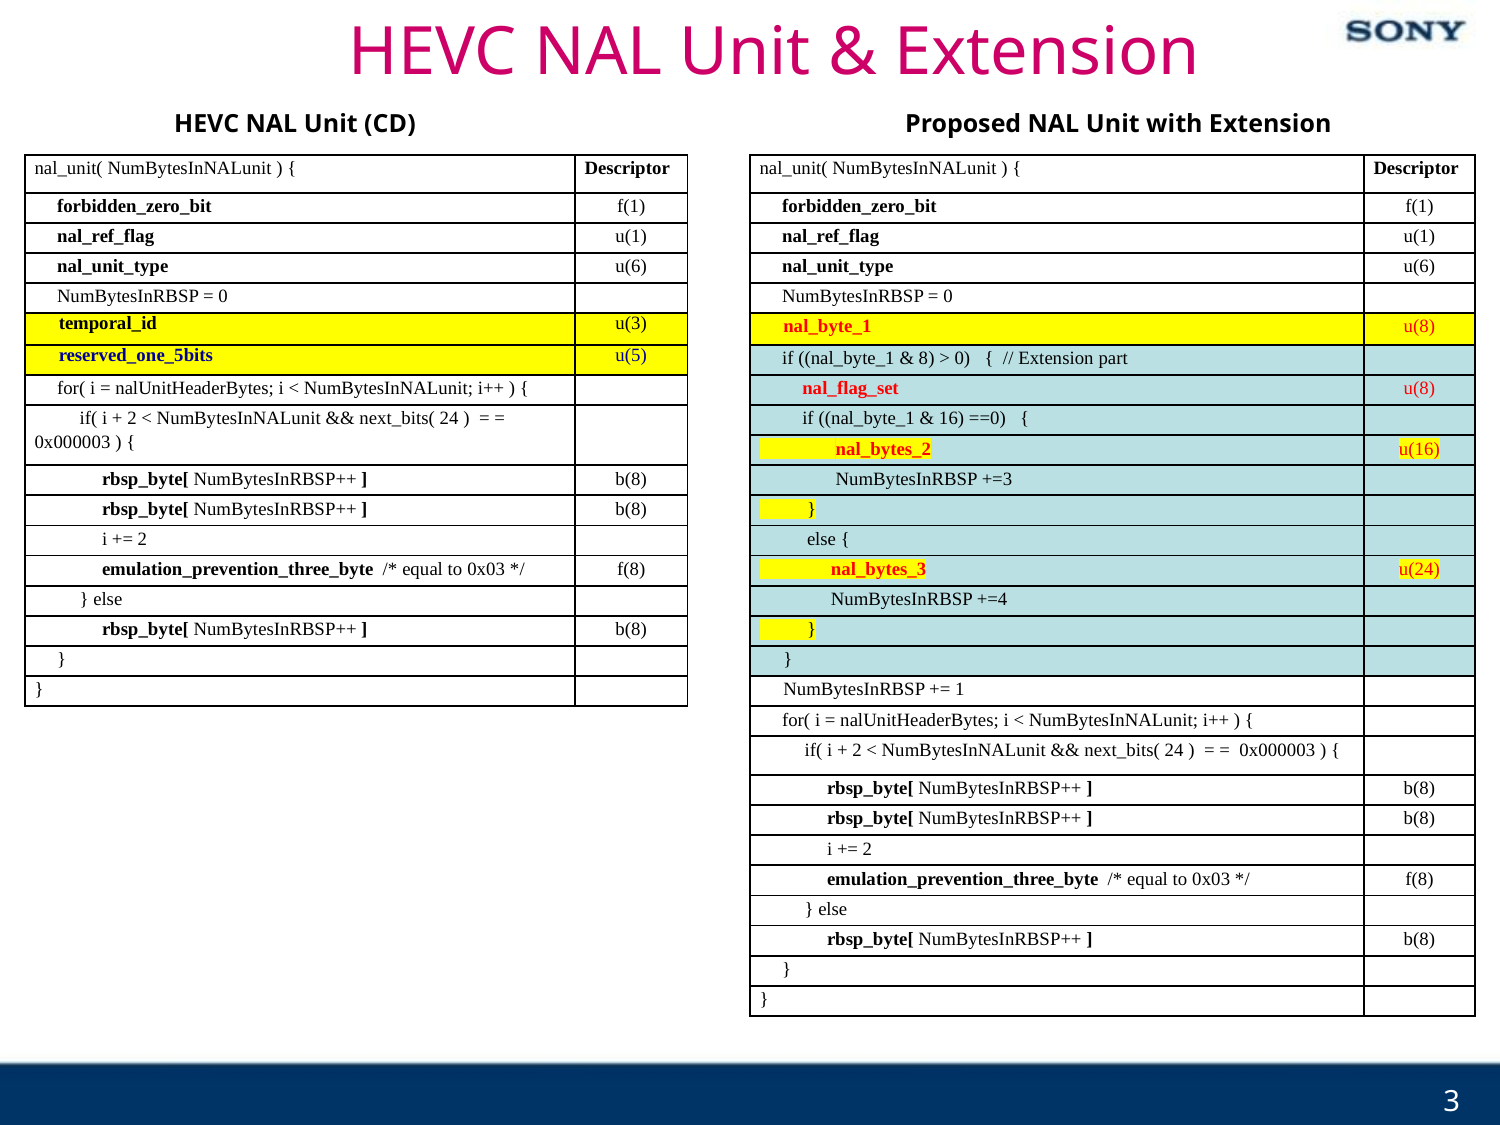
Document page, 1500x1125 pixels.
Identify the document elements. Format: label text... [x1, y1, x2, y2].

table_cell [1365, 836, 1474, 864]
table_cell u(1) [1365, 224, 1474, 252]
table_cell u(6) [576, 254, 687, 282]
table_cell rbsp_byte[ NumBytesInRBSP++ ] [751, 806, 1363, 834]
table_cell u(8) [1365, 314, 1474, 344]
table_cell } [751, 987, 1363, 1015]
table_cell nal_byte_1 [751, 314, 1363, 344]
table_cell [576, 647, 687, 675]
table_header Descriptor [576, 156, 687, 192]
table_cell nal_bytes_3 [751, 556, 1363, 585]
table_cell [1365, 957, 1474, 985]
table_cell [1365, 737, 1474, 774]
table_cell [1365, 707, 1474, 735]
table_cell else { [751, 526, 1363, 555]
table_header Descriptor [1365, 156, 1474, 192]
table_cell rbsp_byte[ NumBytesInRBSP++ ] [751, 776, 1363, 804]
table_cell emulation_prevention_three_byte /* equal to 0x03 */ [26, 556, 574, 585]
table_cell f(8) [576, 556, 687, 585]
picture [0, 0, 1500, 1125]
table_cell } [751, 496, 1363, 525]
table_cell i += 2 [751, 836, 1363, 864]
table_cell u(5) [576, 346, 687, 374]
table_cell u(1) [576, 224, 687, 252]
table_cell [576, 587, 687, 615]
table_cell [576, 677, 687, 705]
table_cell [1365, 617, 1474, 645]
table_cell [1365, 647, 1474, 675]
text_box HEVC NAL Unit (CD) [159, 99, 432, 145]
table_cell b(8) [576, 617, 687, 645]
table_cell [1365, 587, 1474, 615]
table_cell u(8) [1365, 376, 1474, 404]
table_cell b(8) [1365, 776, 1474, 804]
table_cell } [26, 677, 574, 705]
table_cell [1365, 526, 1474, 555]
table_cell nal_ref_flag [751, 224, 1363, 252]
table_cell [1365, 406, 1474, 434]
table_cell [576, 526, 687, 555]
table_cell nal_ref_flag [26, 224, 574, 252]
table_cell NumBytesInRBSP +=3 [751, 466, 1363, 494]
table_cell } else [751, 896, 1363, 925]
table_cell nal_unit_type [26, 254, 574, 282]
table_cell forbidden_zero_bit [26, 194, 574, 222]
table_cell temporal_id [26, 314, 574, 344]
table_cell b(8) [1365, 926, 1474, 955]
table_cell [1365, 284, 1474, 312]
table_cell [1365, 677, 1474, 705]
table_cell rbsp_byte[ NumBytesInRBSP++ ] [26, 617, 574, 645]
table_cell f(1) [576, 194, 687, 222]
table_cell NumBytesInRBSP +=4 [751, 587, 1363, 615]
table_cell } [751, 957, 1363, 985]
table_cell b(8) [576, 466, 687, 494]
table_cell rbsp_byte[ NumBytesInRBSP++ ] [751, 926, 1363, 955]
table_cell if ((nal_byte_1 & 8) > 0) { // Extension part [751, 346, 1363, 374]
text_box Proposed NAL Unit with Extension [890, 99, 1348, 145]
table_cell } [26, 647, 574, 675]
slide_number 3 [1199, 1074, 1476, 1125]
table_cell [576, 406, 687, 464]
table_cell } else [26, 587, 574, 615]
table_cell [1365, 496, 1474, 525]
table_cell reserved_one_5bits [26, 346, 574, 374]
table_cell u(3) [576, 314, 687, 344]
table_cell [1365, 346, 1474, 374]
table_cell [576, 284, 687, 312]
table_cell f(1) [1365, 194, 1474, 222]
table_cell NumBytesInRBSP = 0 [751, 284, 1363, 312]
table_cell forbidden_zero_bit [751, 194, 1363, 222]
table_cell nal_flag_set [751, 376, 1363, 404]
table_cell nal_unit_type [751, 254, 1363, 282]
table_cell b(8) [576, 496, 687, 525]
table_cell } [751, 647, 1363, 675]
table_cell rbsp_byte[ NumBytesInRBSP++ ] [26, 496, 574, 525]
table_cell for( i = nalUnitHeaderBytes; i < NumBytesInNALunit; i++ ) { [751, 707, 1363, 735]
table_cell u(24) [1365, 556, 1474, 585]
table_cell nal_bytes_2 [751, 436, 1363, 464]
table_cell if( i + 2 < NumBytesInNALunit && next_bits( 24 ) = = 0x000003 ) { [26, 406, 574, 464]
table_cell u(16) [1365, 436, 1474, 464]
table_cell f(8) [1365, 866, 1474, 895]
table_cell emulation_prevention_three_byte /* equal to 0x03 */ [751, 866, 1363, 895]
table_cell NumBytesInRBSP = 0 [26, 284, 574, 312]
table_header nal_unit( NumBytesInNALunit ) { [751, 156, 1363, 192]
table_cell [1365, 896, 1474, 925]
table_header nal_unit( NumBytesInNALunit ) { [26, 156, 574, 192]
table_cell i += 2 [26, 526, 574, 555]
table_cell [1365, 987, 1474, 1015]
table_cell u(6) [1365, 254, 1474, 282]
table_cell } [751, 617, 1363, 645]
table_cell rbsp_byte[ NumBytesInRBSP++ ] [26, 466, 574, 494]
table_cell [1365, 466, 1474, 494]
title HEVC NAL Unit & Extension [74, 0, 1476, 97]
table_cell if( i + 2 < NumBytesInNALunit && next_bits( 24 ) = = 0x000003 ) { [751, 737, 1363, 774]
table_cell if ((nal_byte_1 & 16) ==0) { [751, 406, 1363, 434]
table_cell NumBytesInRBSP += 1 [751, 677, 1363, 705]
table_cell b(8) [1365, 806, 1474, 834]
table_cell [576, 376, 687, 404]
table_cell for( i = nalUnitHeaderBytes; i < NumBytesInNALunit; i++ ) { [26, 376, 574, 404]
